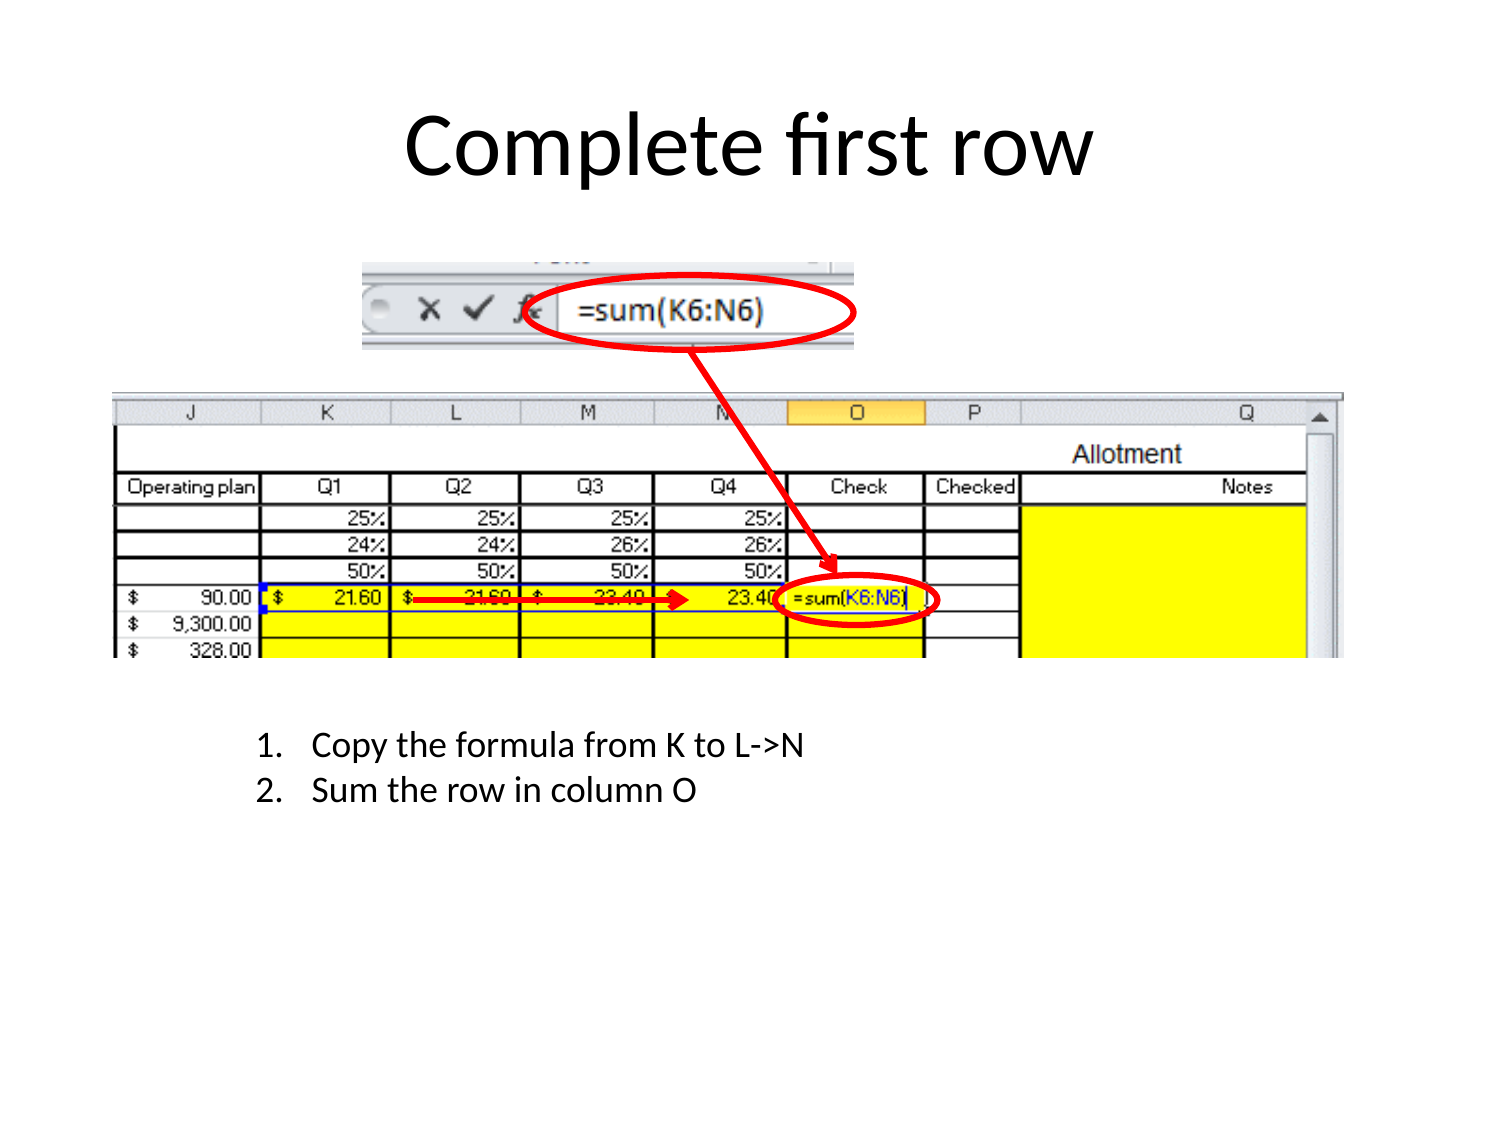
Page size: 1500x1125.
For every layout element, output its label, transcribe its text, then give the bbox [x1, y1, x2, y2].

title Complete first row [75, 45, 1425, 233]
text_box Copy the formula from K to L->N Sum the row in column O [240, 712, 821, 818]
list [112, 392, 1345, 658]
picture [362, 262, 854, 350]
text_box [688, 349, 838, 576]
